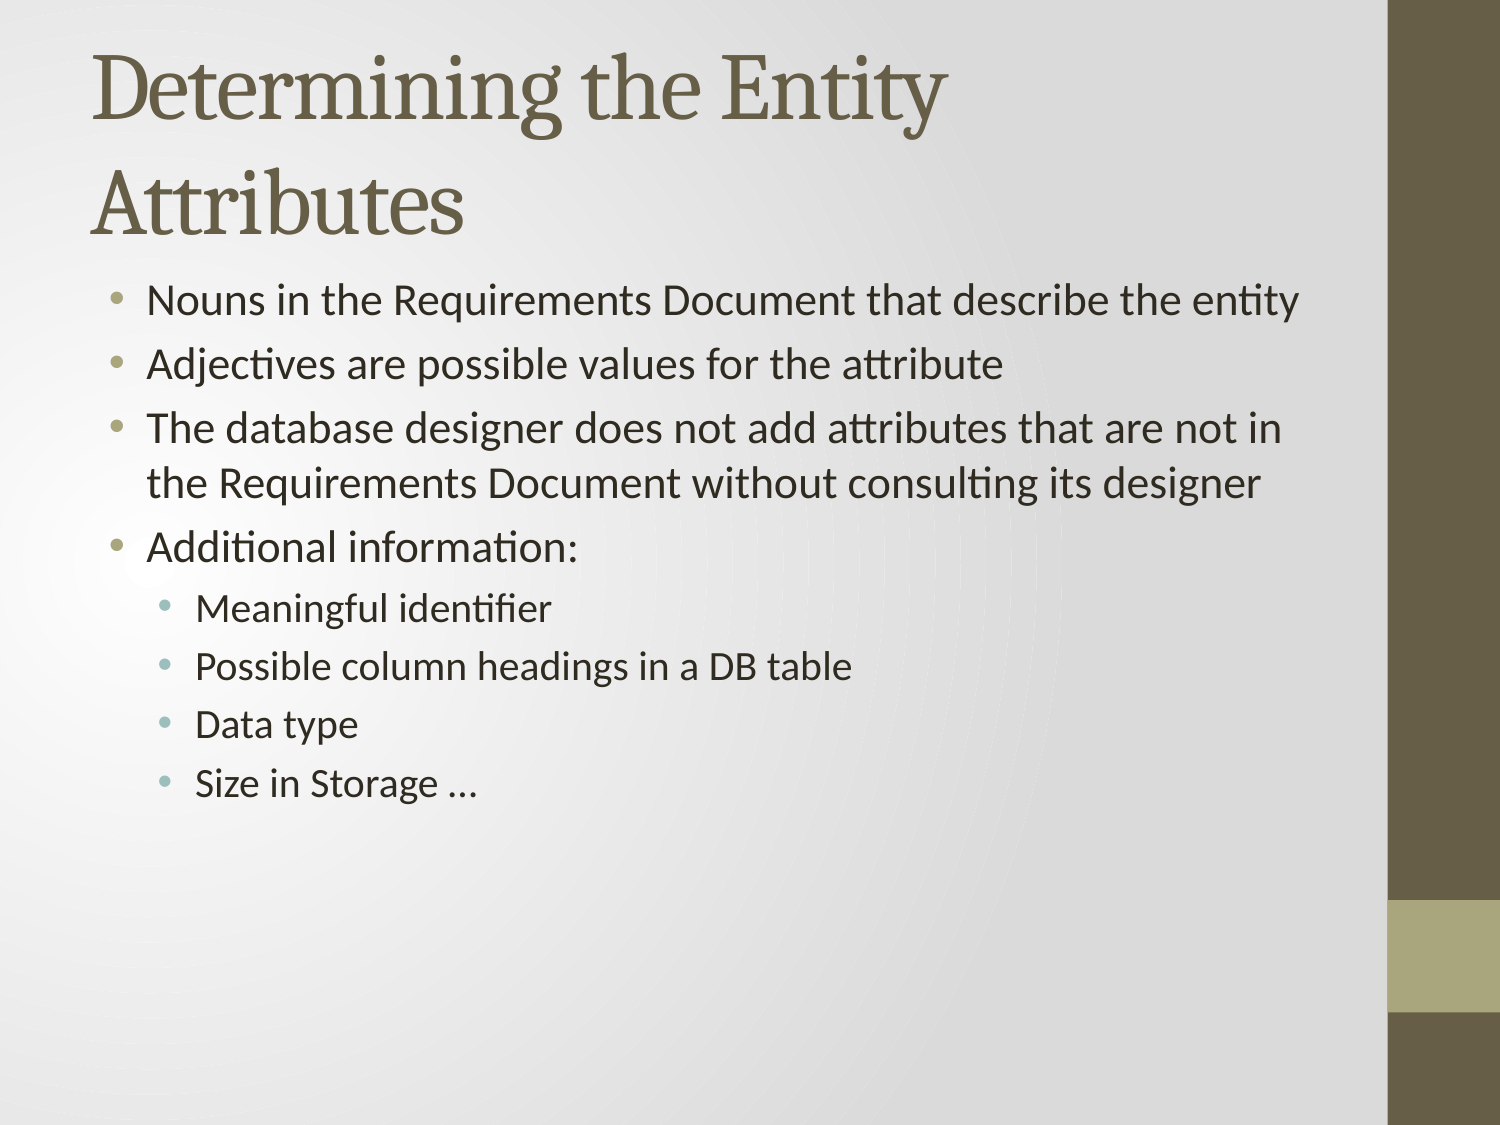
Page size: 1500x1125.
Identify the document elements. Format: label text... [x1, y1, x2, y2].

title Determining the Entity Attributes [75, 45, 1325, 233]
list Nouns in the Requirements Document that describe the entity Adjectives are possible values for the attribute The database designer does not add attributes that are not in the Requirements Document without consulting its designer Additional information: Meaningful identifier Possible column headings in a DB table Data type Size in Storage … [75, 262, 1325, 1050]
